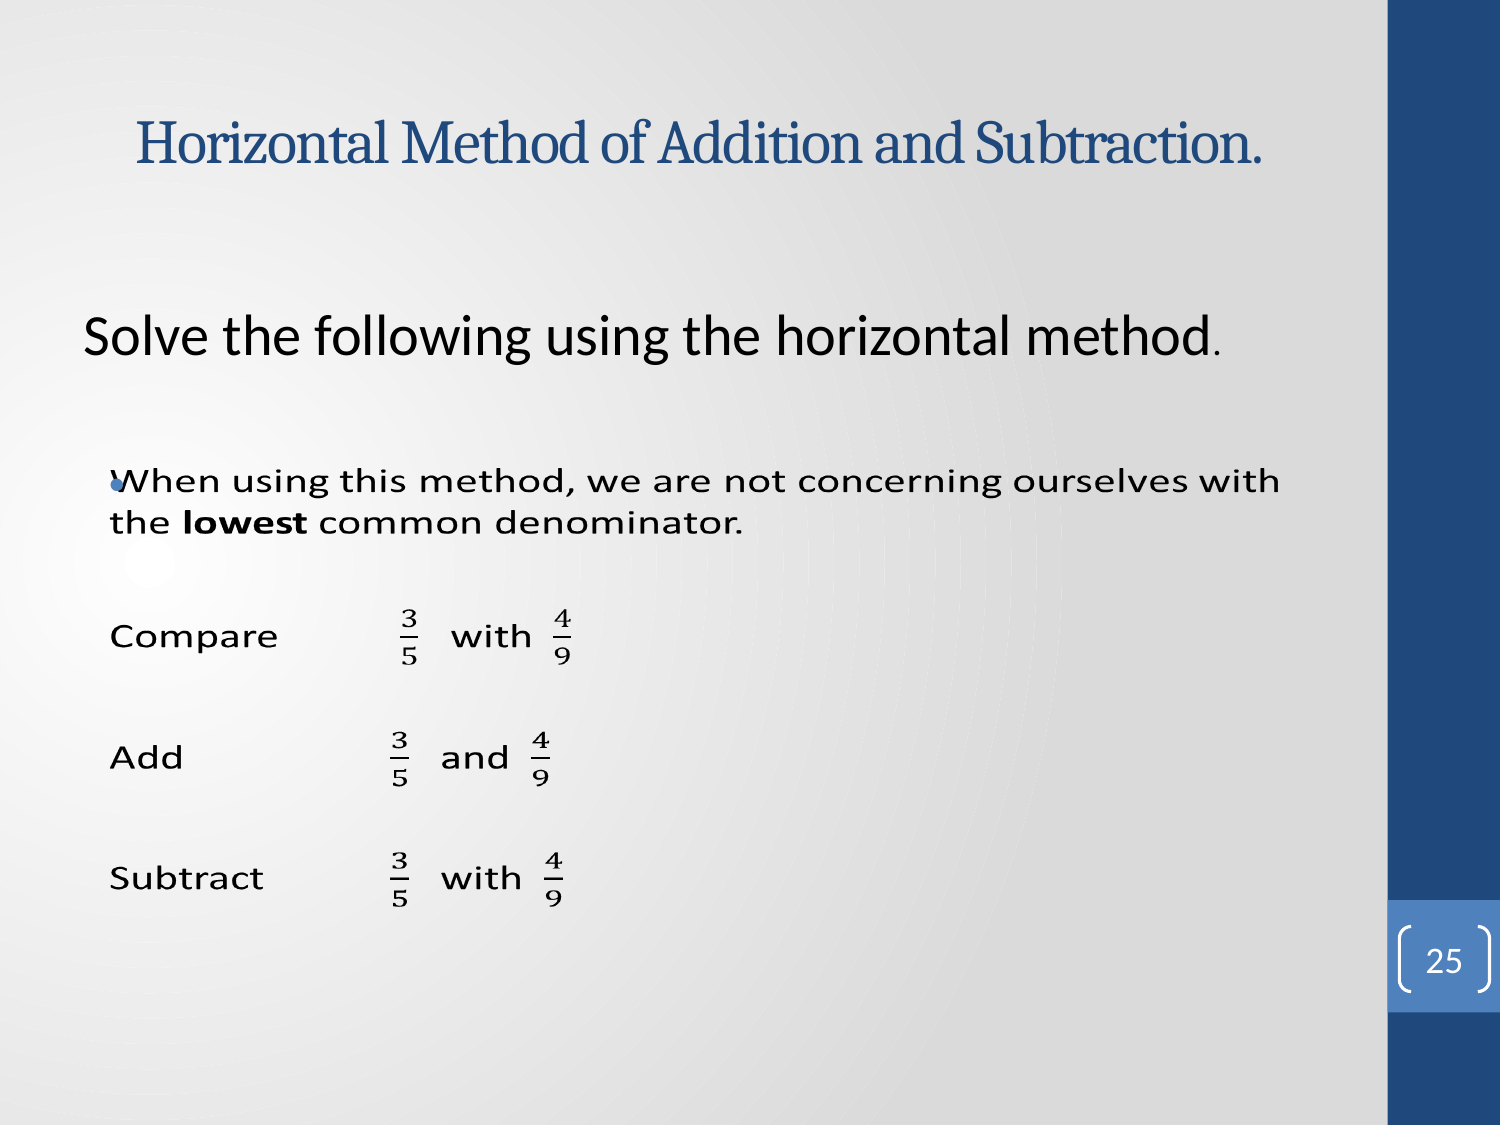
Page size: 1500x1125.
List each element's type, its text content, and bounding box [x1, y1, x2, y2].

text_box Solve the following using the horizontal method. [69, 289, 1237, 375]
slide_number 25 [1397, 924, 1492, 994]
list [75, 450, 1325, 1050]
title Horizontal Method of Addition and Subtraction. [75, 45, 1325, 233]
